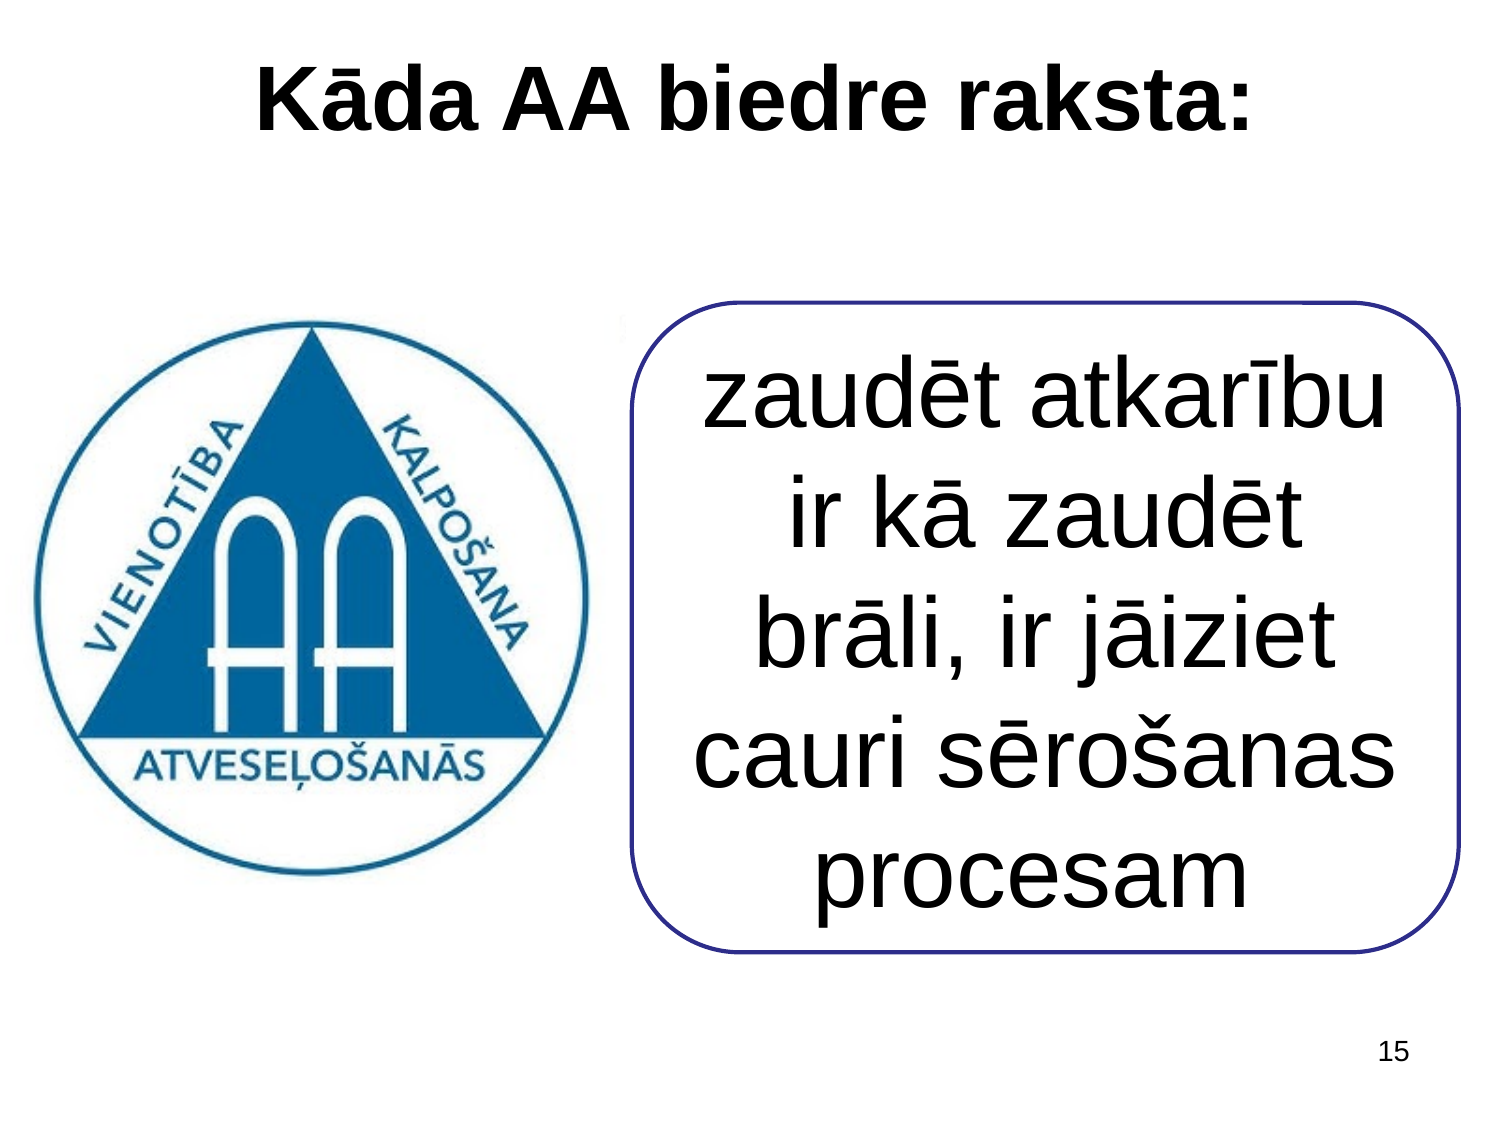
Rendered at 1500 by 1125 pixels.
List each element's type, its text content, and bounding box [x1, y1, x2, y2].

text_box zaudēt atkarību ir kā zaudēt brāli, ir jāiziet cauri sērošanas procesam [631, 300, 1461, 955]
title Kāda AA biedre raksta: [11, 18, 1500, 169]
picture [0, 255, 627, 979]
slide_number 15 [1074, 1024, 1426, 1103]
